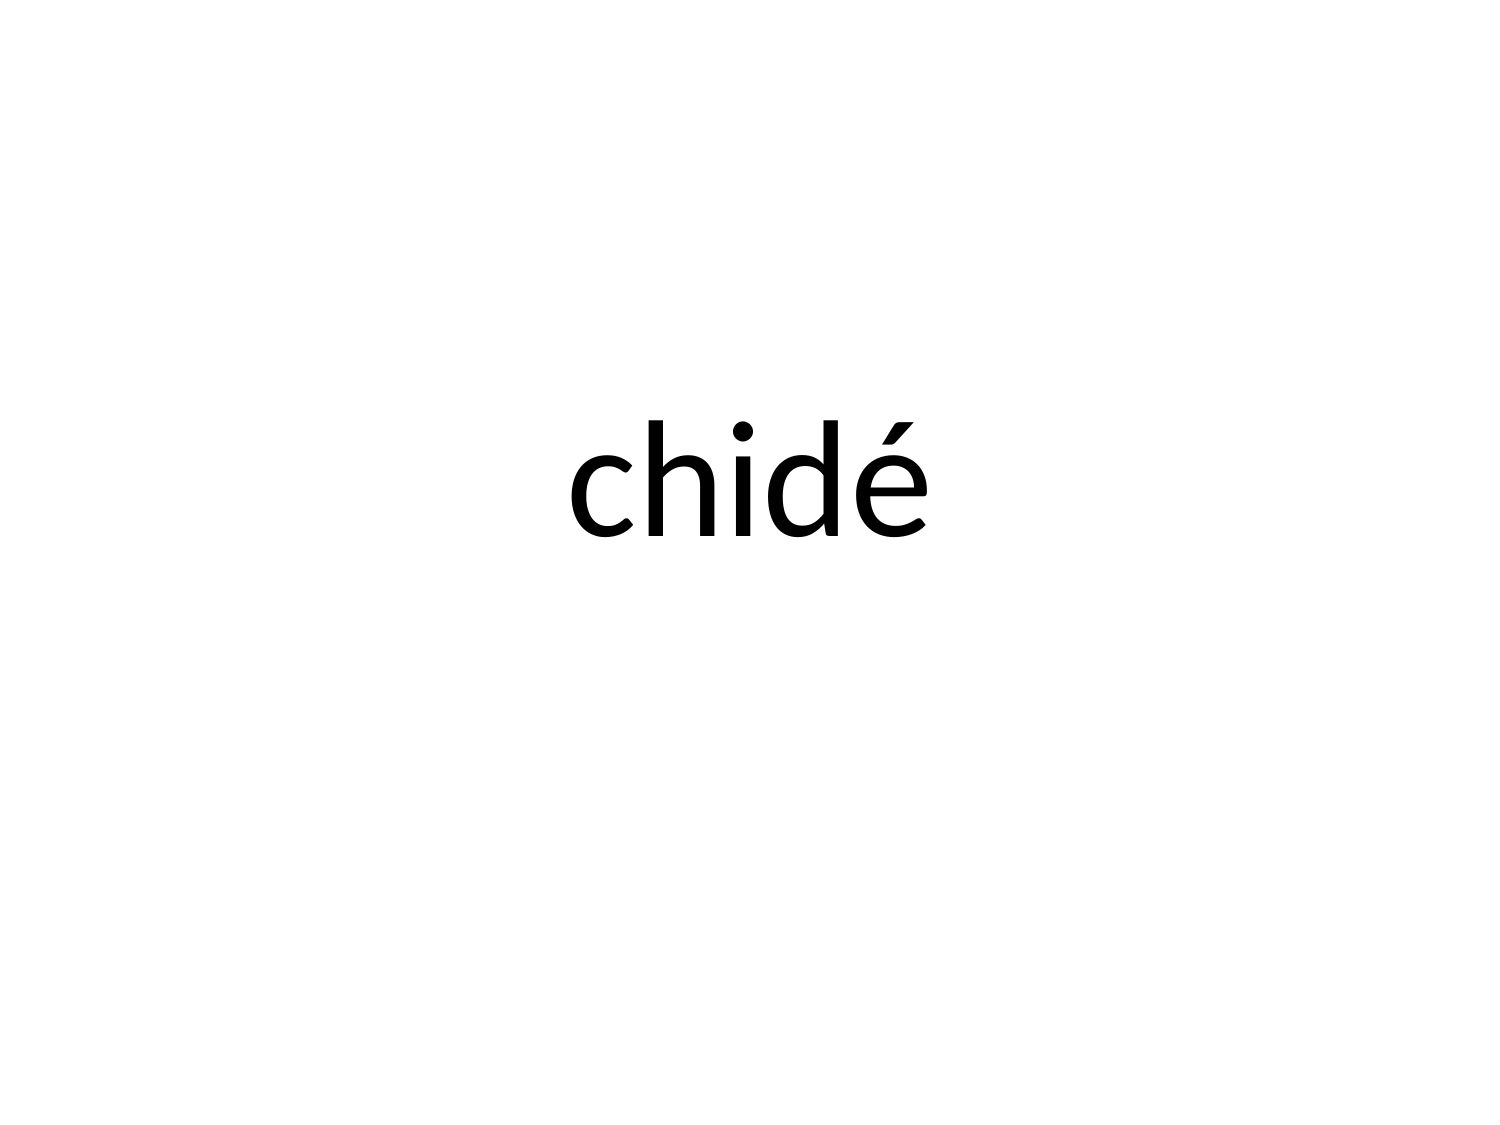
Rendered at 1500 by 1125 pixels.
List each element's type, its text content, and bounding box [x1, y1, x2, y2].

title chidé [112, 349, 1388, 591]
